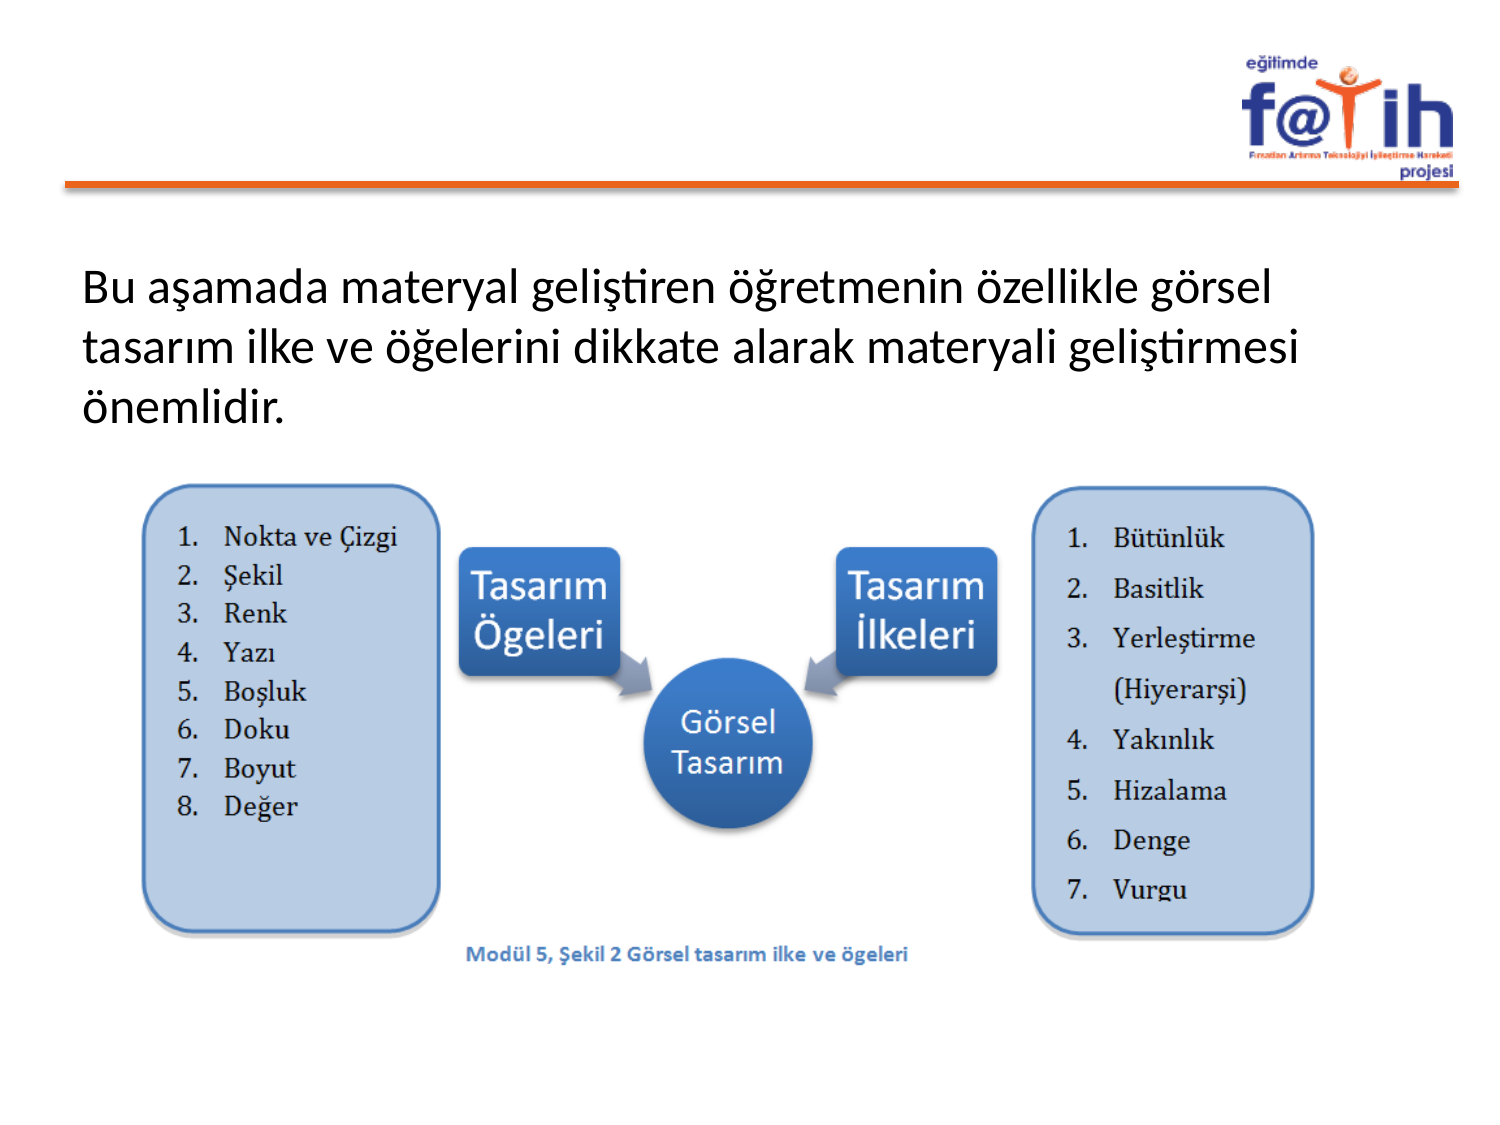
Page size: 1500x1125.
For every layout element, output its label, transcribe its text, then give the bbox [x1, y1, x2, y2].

text_box Bu aşamada materyal geliştiren öğretmenin özellikle görsel tasarım ilke ve öğelerini dikkate alarak materyali geliştirmesi önemlidir. [68, 246, 1379, 442]
picture [104, 443, 1347, 977]
picture [1242, 54, 1453, 182]
